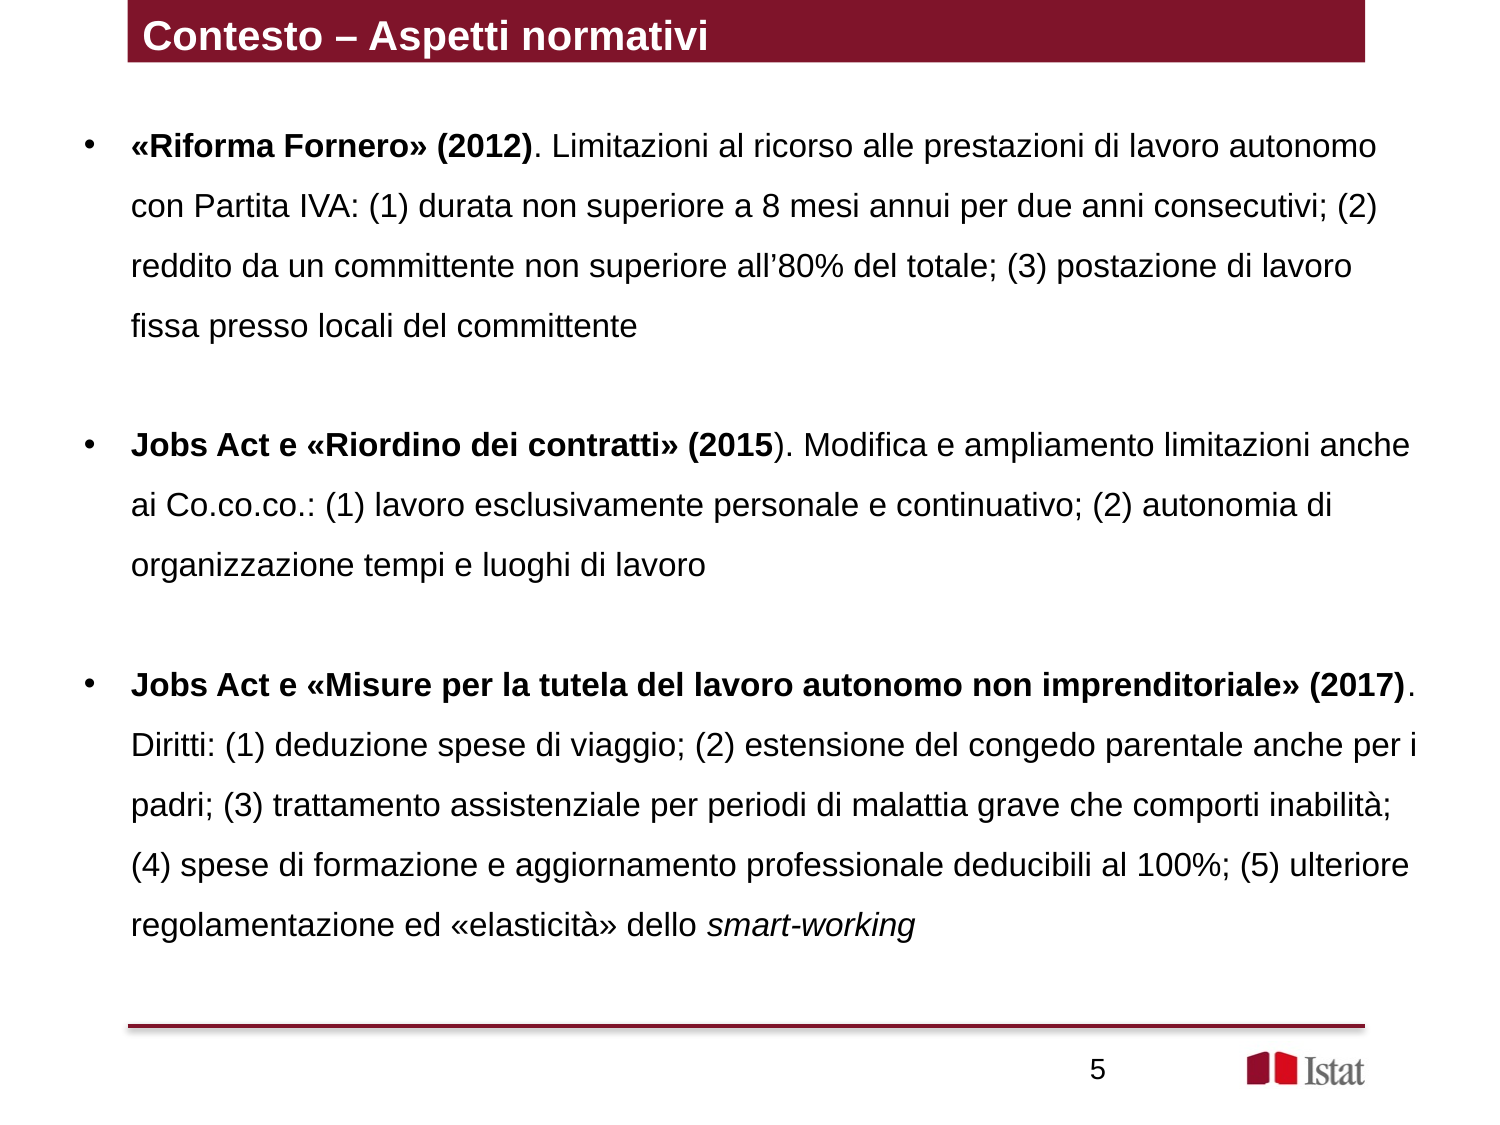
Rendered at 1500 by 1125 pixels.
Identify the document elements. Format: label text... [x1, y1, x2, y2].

text_box «Riforma Fornero» (2012). Limitazioni al ricorso alle prestazioni di lavoro autonomo con Partita IVA: (1) durata non superiore a 8 mesi annui per due anni consecutivi; (2) reddito da un committente non superiore all’80% del totale; (3) postazione di lavoro fissa presso locali del committente Jobs Act e «Riordino dei contratti» (2015). Modifica e ampliamento limitazioni anche ai Co.co.co.: (1) lavoro esclusivamente personale e continuativo; (2) autonomia di organizzazione tempi e luoghi di lavoro Jobs Act e «Misure per la tutela del lavoro autonomo non imprenditoriale» (2017). Diritti: (1) deduzione spese di viaggio; (2) estensione del congedo parentale anche per i padri; (3) trattamento assistenziale per periodi di malattia grave che comporti inabilità; (4) spese di formazione e aggiornamento professionale deducibili al 100%; (5) ulteriore regolamentazione ed «elasticità» dello smart-working [69, 96, 1443, 950]
slide_number 5 [1074, 1042, 1425, 1103]
text_box Contesto – Aspetti normativi [127, 1, 1286, 66]
